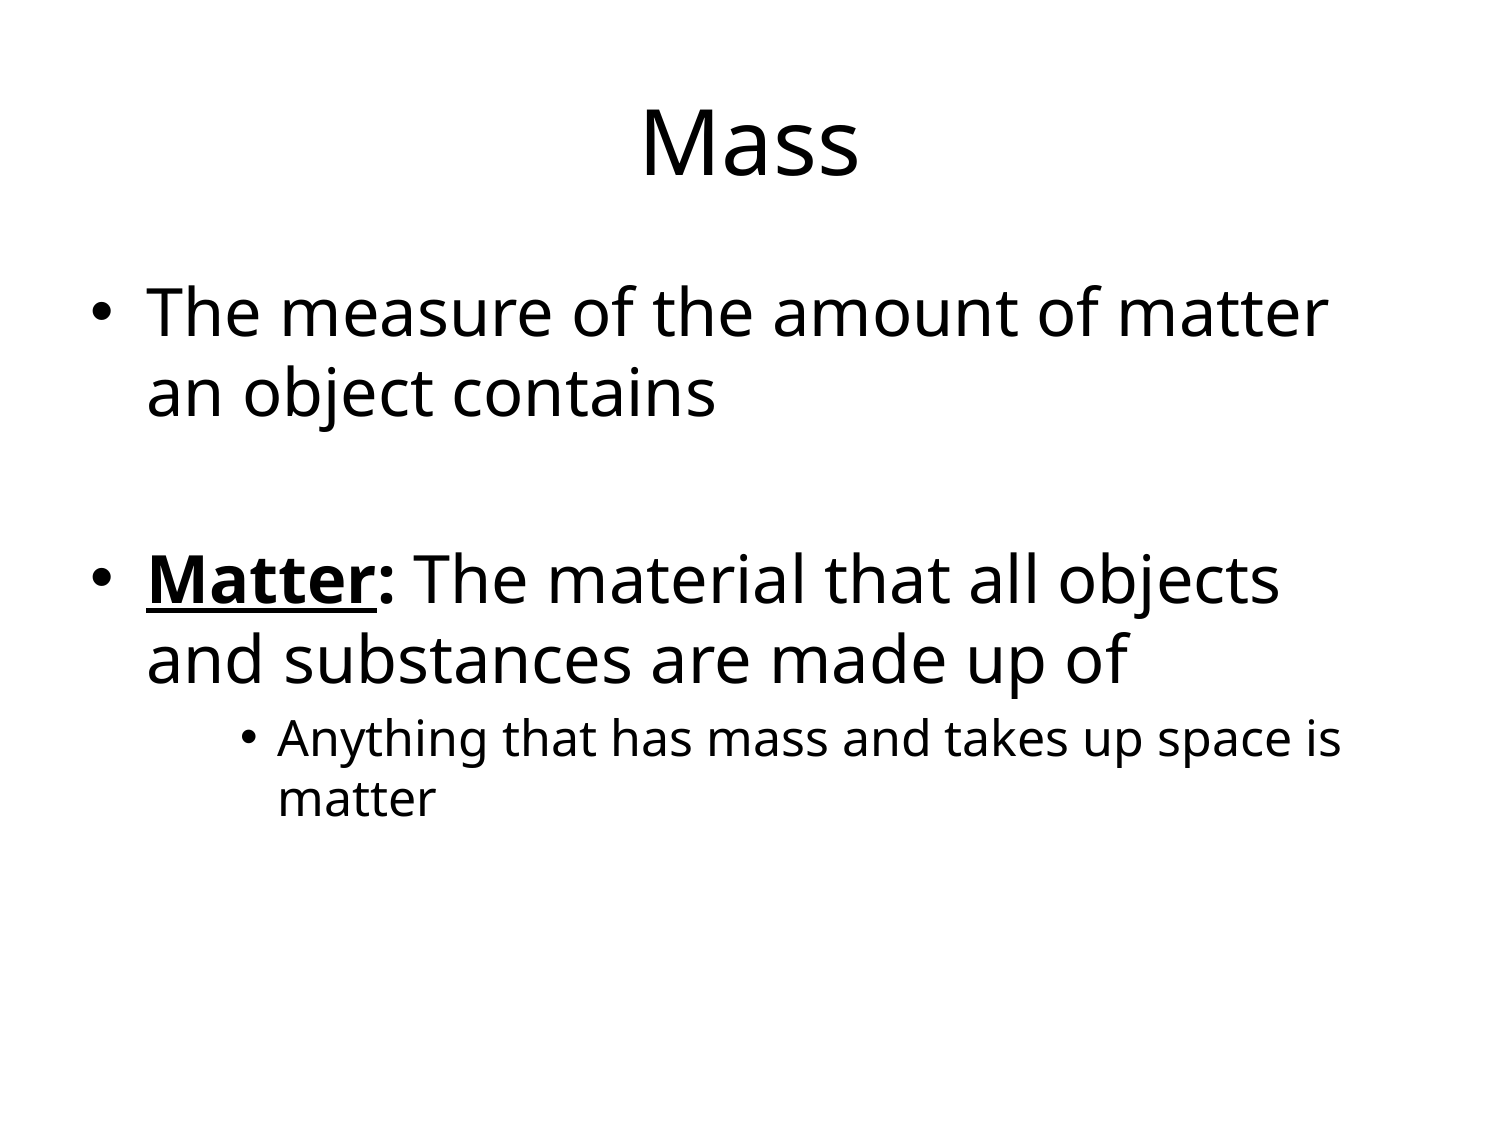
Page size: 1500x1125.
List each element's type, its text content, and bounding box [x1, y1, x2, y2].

list The measure of the amount of matter an object contains Matter: The material that all objects and substances are made up of Anything that has mass and takes up space is matter [75, 262, 1425, 1005]
title Mass [75, 45, 1425, 233]
